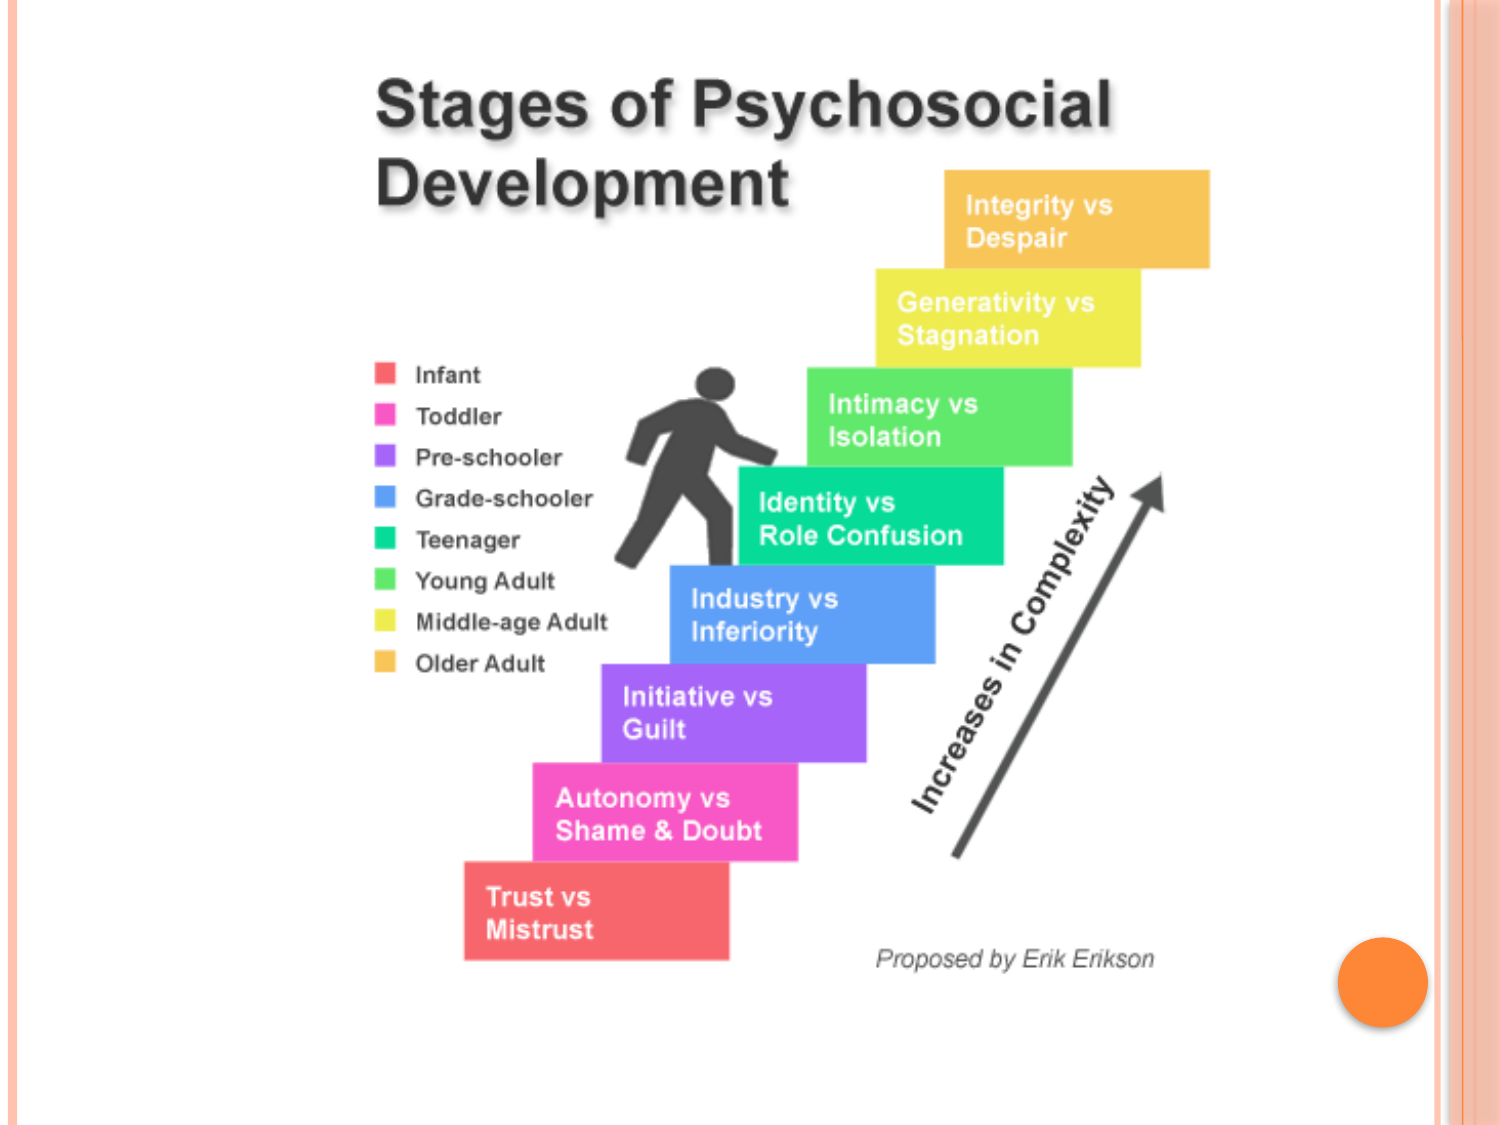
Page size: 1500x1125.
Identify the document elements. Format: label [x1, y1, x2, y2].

picture [327, 28, 1251, 1013]
